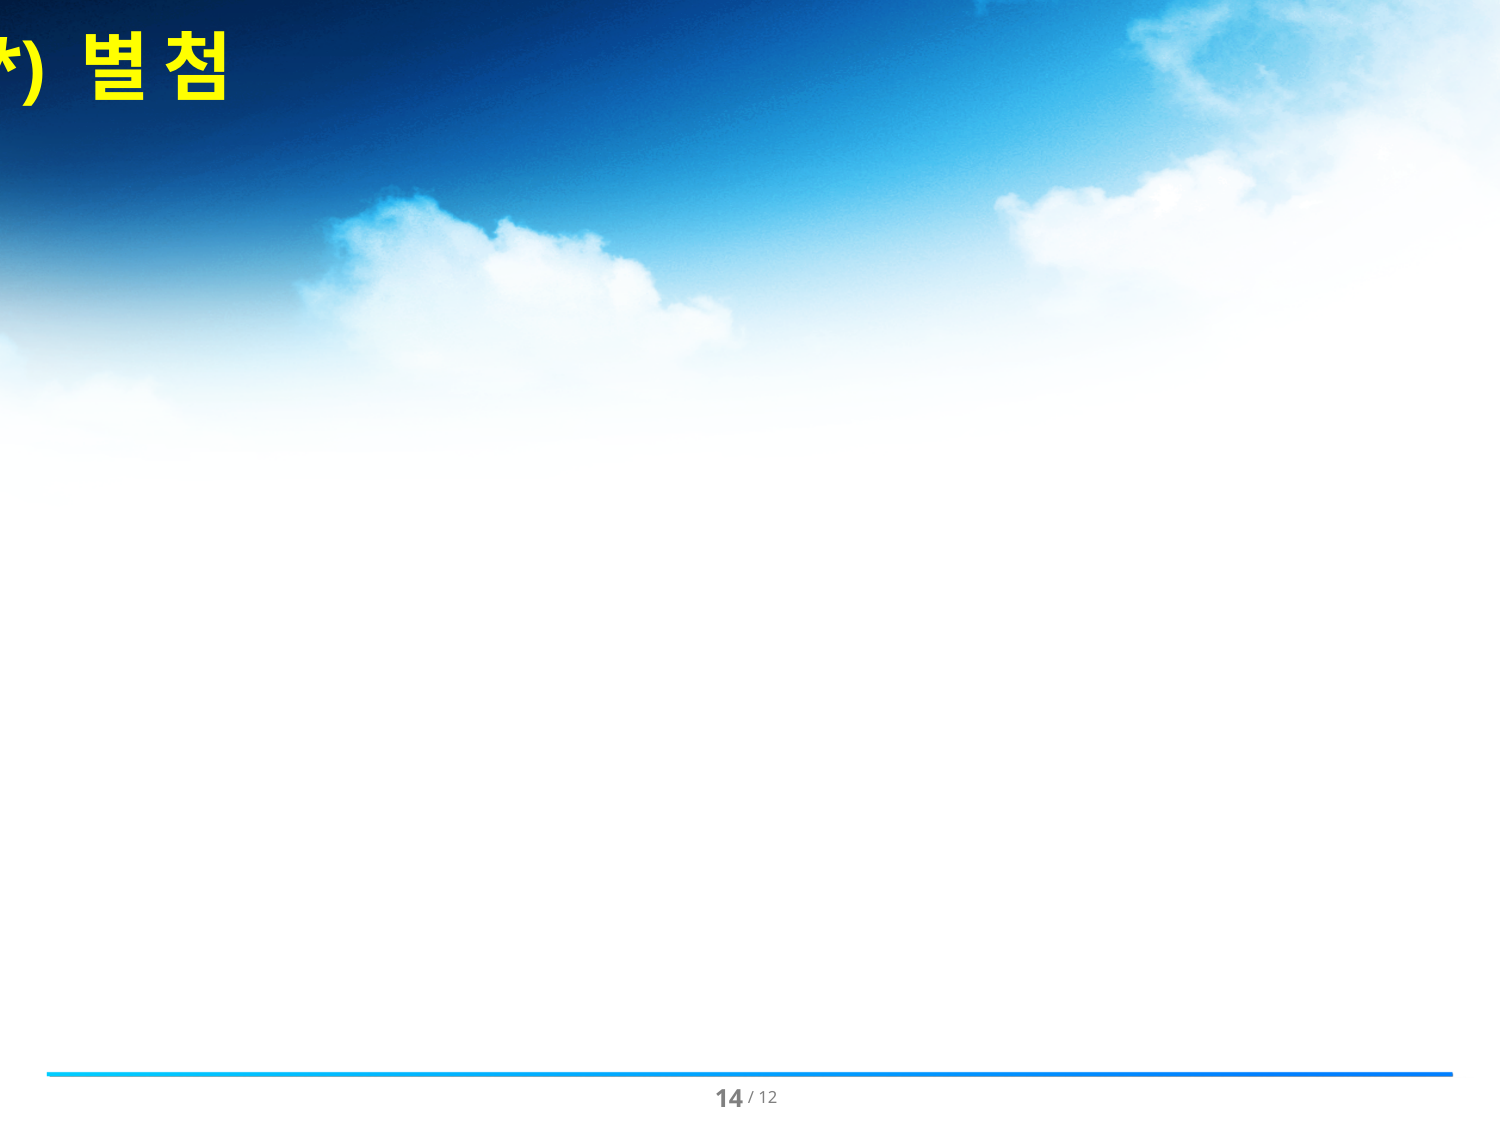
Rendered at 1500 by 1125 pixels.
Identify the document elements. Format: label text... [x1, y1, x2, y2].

picture [0, 1070, 1500, 1078]
picture [0, 0, 1500, 528]
text_box *) 별 첨 [0, 12, 360, 117]
